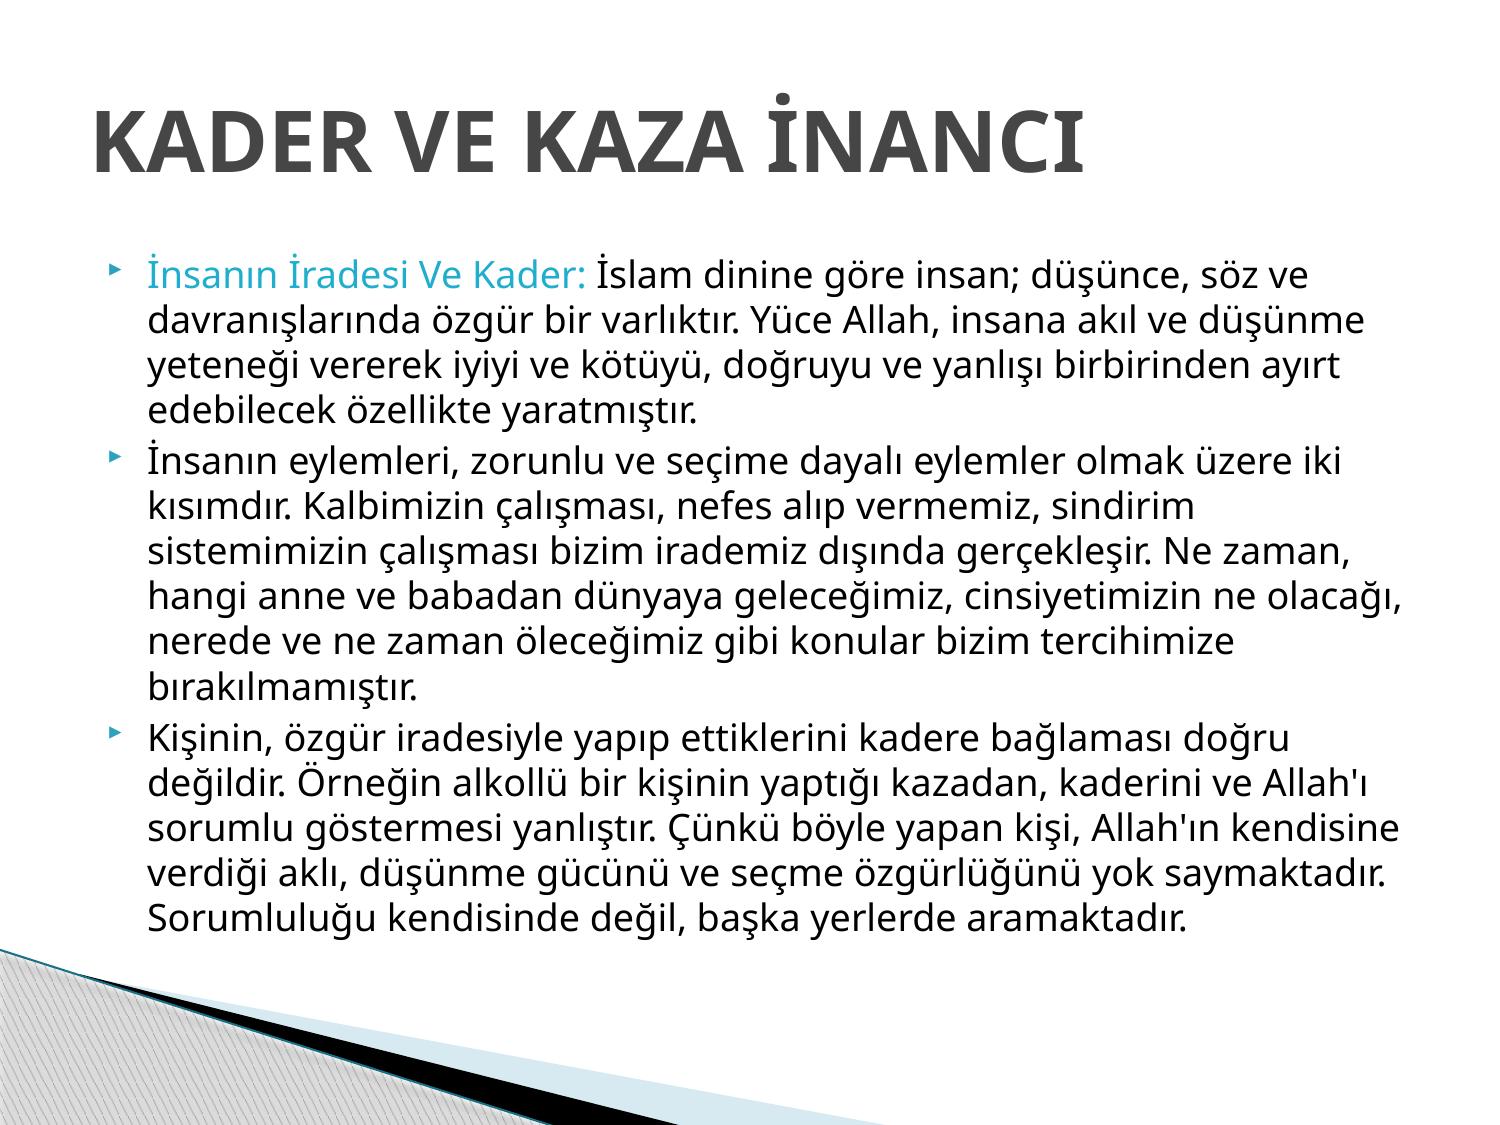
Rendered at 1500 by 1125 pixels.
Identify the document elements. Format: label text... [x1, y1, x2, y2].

title KADER VE KAZA İNANCI [75, 45, 1425, 233]
list İnsanın İradesi Ve Kader: İslam dinine göre insan; düşünce, söz ve davranışlarında özgür bir varlıktır. Yüce Allah, insana akıl ve düşünme yeteneği vererek iyiyi ve kötüyü, doğruyu ve yanlışı birbirinden ayırt edebilecek özellikte yaratmıştır. İnsanın eylemleri, zorunlu ve seçime dayalı eylemler olmak üzere iki kısımdır. Kalbimizin çalışması, nefes alıp vermemiz, sindirim sistemimizin çalışması bizim irademiz dışında gerçekleşir. Ne zaman, hangi anne ve babadan dünyaya geleceğimiz, cinsiyetimizin ne olacağı, nerede ve ne zaman öleceğimiz gibi konular bizim tercihimize bırakılmamıştır. Kişinin, özgür iradesiyle yapıp ettiklerini kadere bağlaması doğru değildir. Örneğin alkollü bir kişinin yaptığı kazadan, kaderini ve Allah'ı sorumlu göstermesi yanlıştır. Çünkü böyle yapan kişi, Allah'ın kendisine verdiği aklı, düşünme gücünü ve seçme özgürlüğünü yok saymaktadır. Sorumluluğu kendisinde değil, başka yerlerde aramaktadır. [75, 243, 1425, 986]
